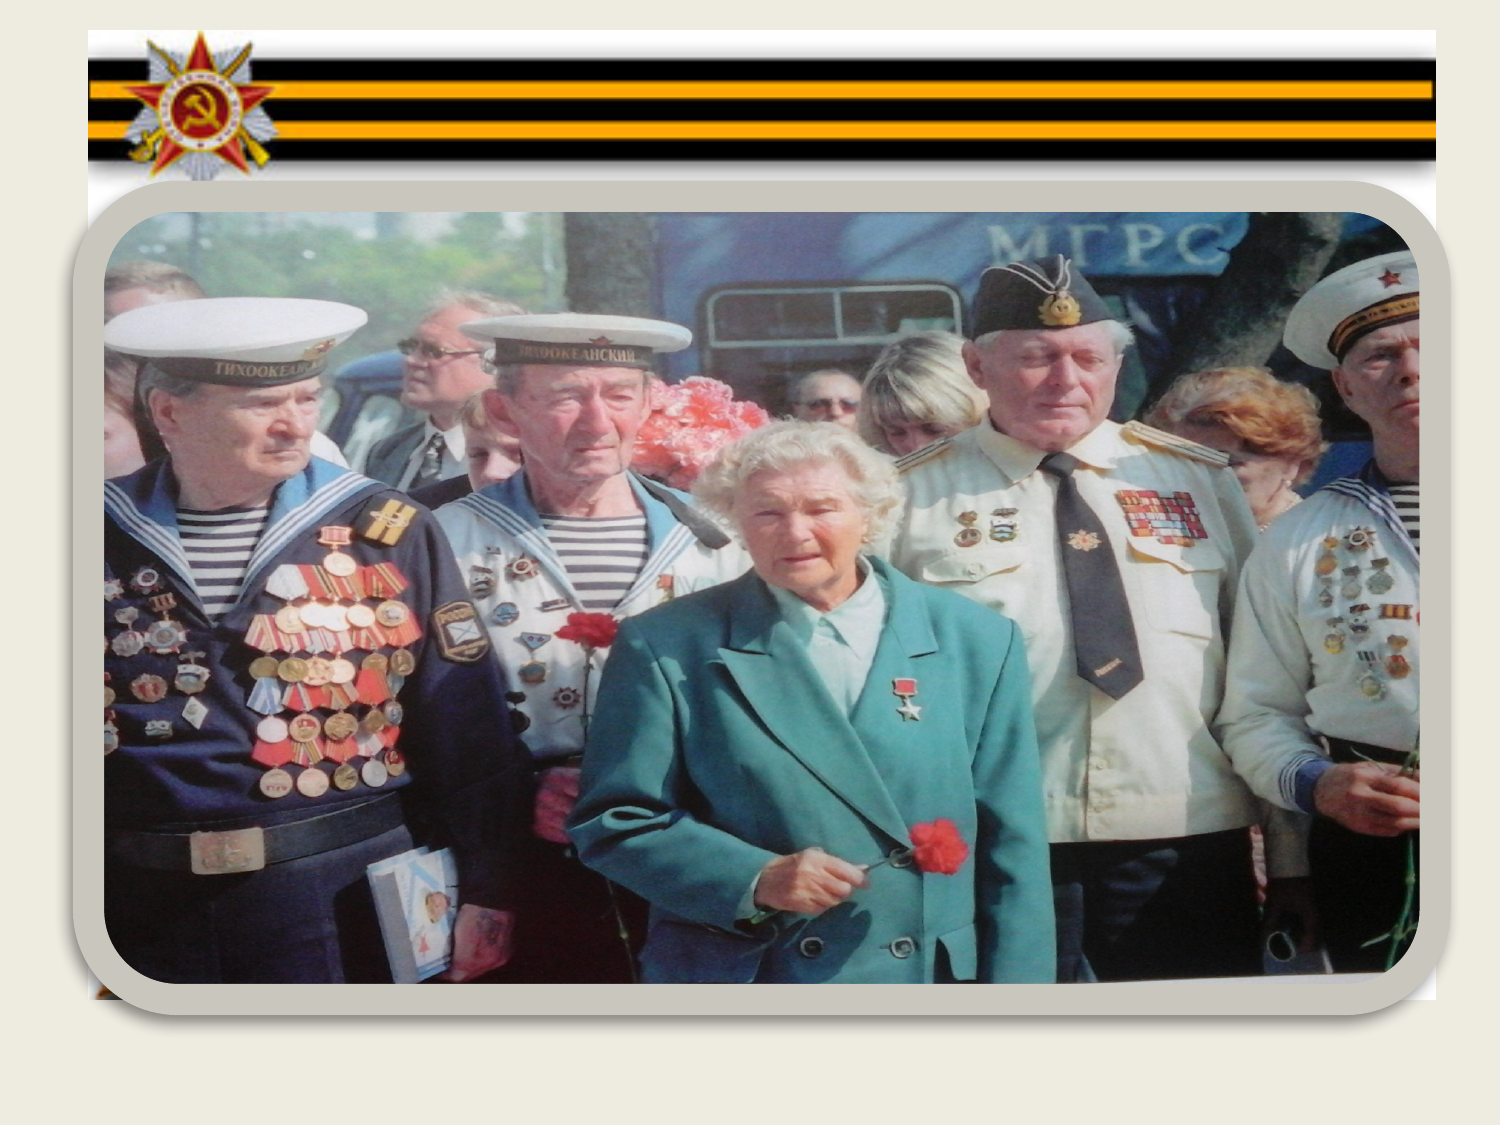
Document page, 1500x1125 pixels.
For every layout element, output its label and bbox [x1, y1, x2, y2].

picture [88, 30, 1436, 1000]
